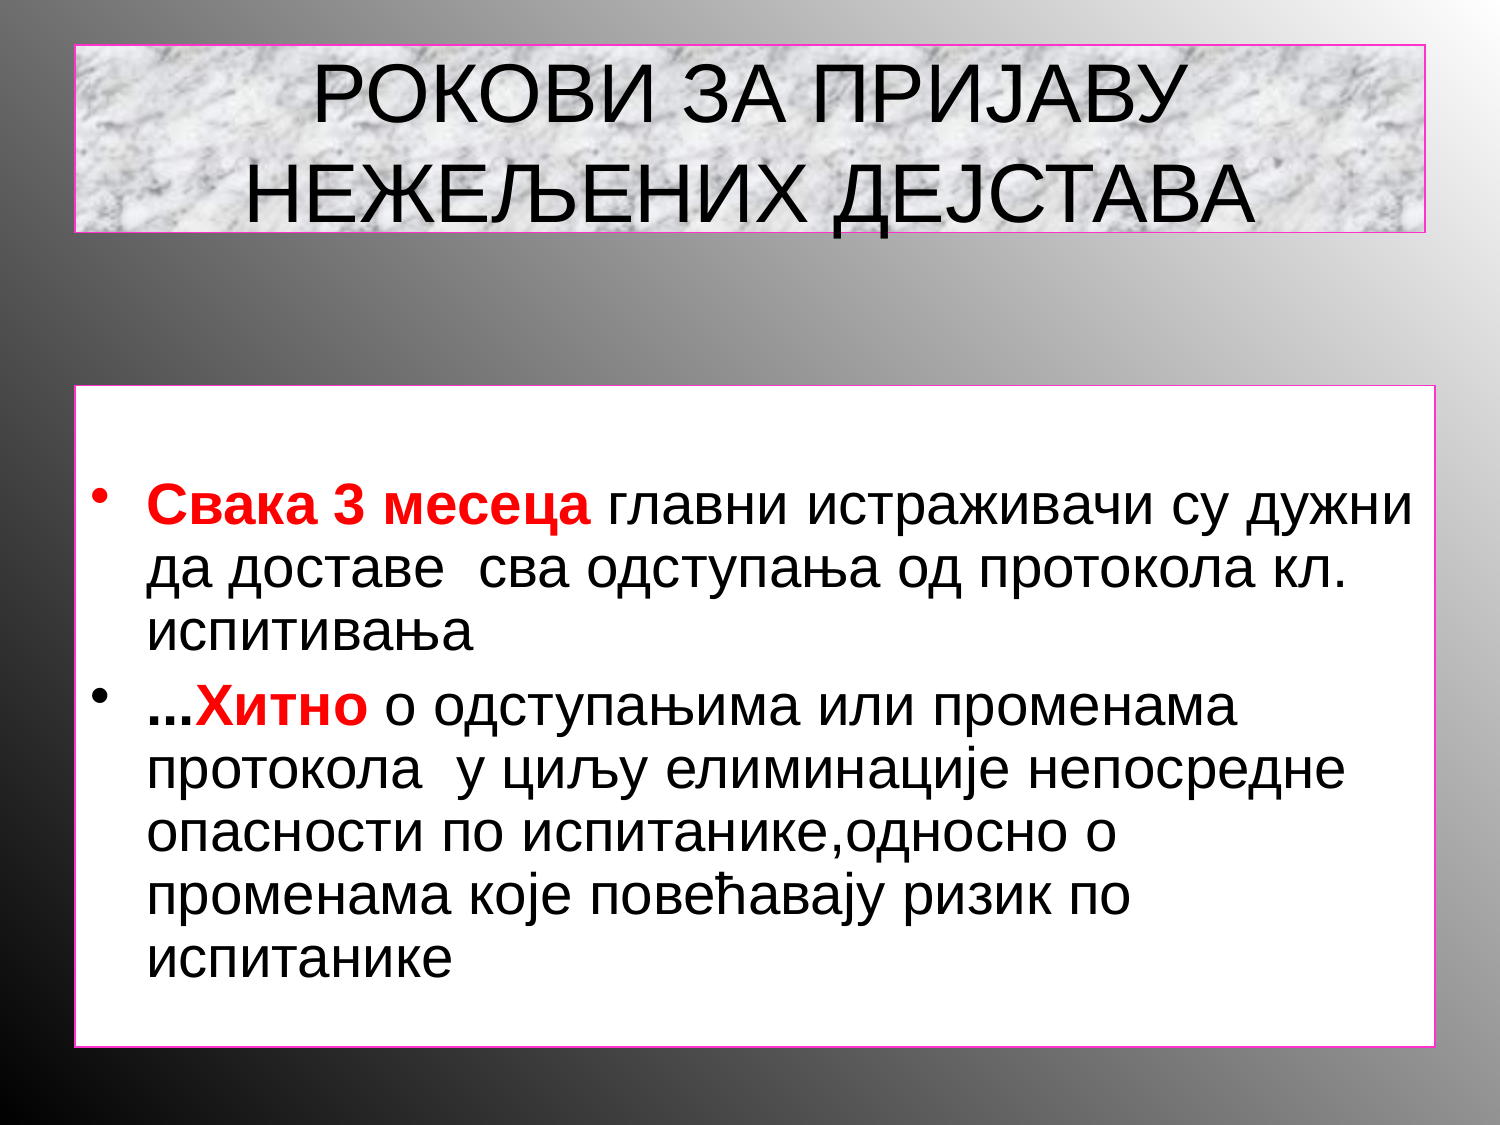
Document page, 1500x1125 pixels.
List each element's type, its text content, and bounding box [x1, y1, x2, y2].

title РОКОВИ ЗА ПРИЈАВУ НЕЖЕЉЕНИХ ДЕЈСТАВА [74, 44, 1426, 233]
list Свака 3 месеца главни истраживачи су дужни да доставе сва одступања од протокола кл. испитивања ...Хитно о одступањима или променама протокола у циљу елиминације непосредне опасности по испитанике,односно о променама које повећавају ризик по испитанике [74, 385, 1436, 1048]
